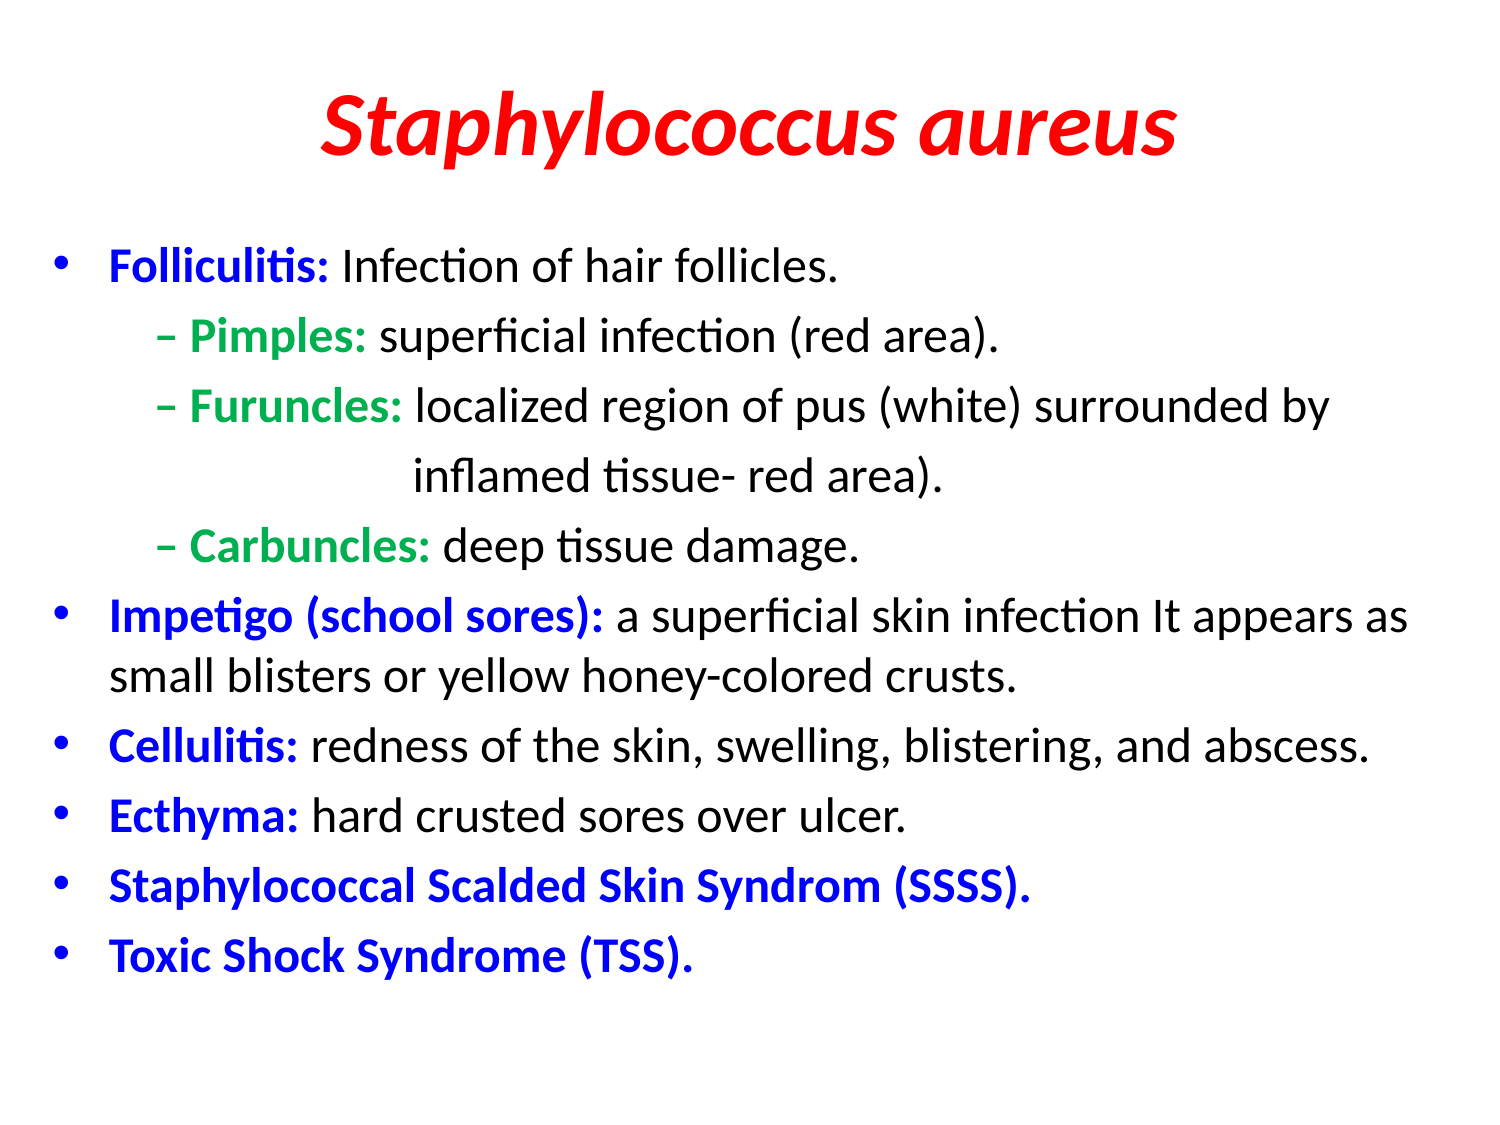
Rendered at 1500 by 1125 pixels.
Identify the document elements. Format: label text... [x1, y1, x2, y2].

list Folliculitis: Infection of hair follicles. – Pimples: superficial infection (red area). – Furuncles: localized region of pus (white) surrounded by inflamed tissue- red area). – Carbuncles: deep tissue damage. Impetigo (school sores): a superficial skin infection It appears as small blisters or yellow honey-colored crusts. Cellulitis: redness of the skin, swelling, blistering, and abscess. Ecthyma: hard crusted sores over ulcer. Staphylococcal Scalded Skin Syndrom (SSSS). Toxic Shock Syndrome (TSS). [37, 224, 1463, 1088]
title Staphylococcus aureus [75, 37, 1425, 200]
